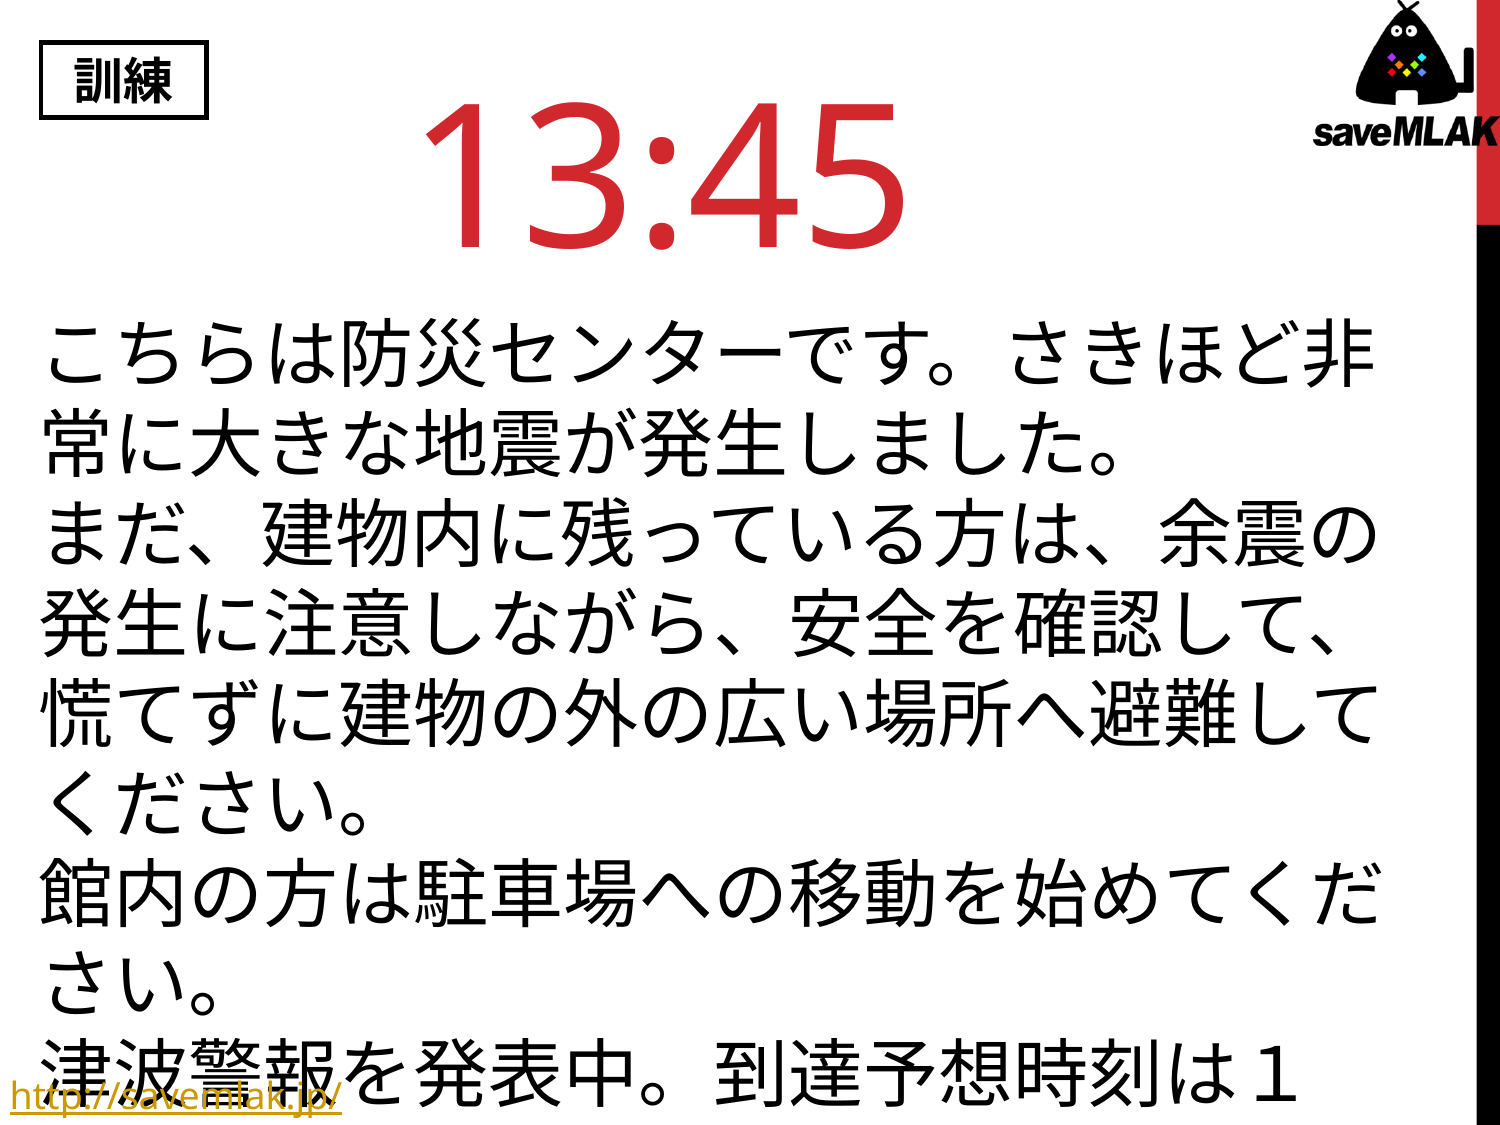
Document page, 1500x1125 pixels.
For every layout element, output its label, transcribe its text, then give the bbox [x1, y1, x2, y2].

text_box 13:45 [42, 40, 1281, 114]
text_box http://savemlak.jp/ [0, 1064, 358, 1125]
text_box こちらは防災センターです。さきほど非常に大きな地震が発生しました。 まだ、建物内に残っている方は、余震の発生に注意しながら、安全を確認して、慌てずに建物の外の広い場所へ避難してください。 館内の方は駐車場への移動を始めてください。 津波警報を発表中。到達予想時刻は１６：４０、最大で３ｍとなっております。 [0, 298, 1425, 1125]
picture [1313, 0, 1500, 146]
text_box 訓練 [41, 42, 207, 118]
